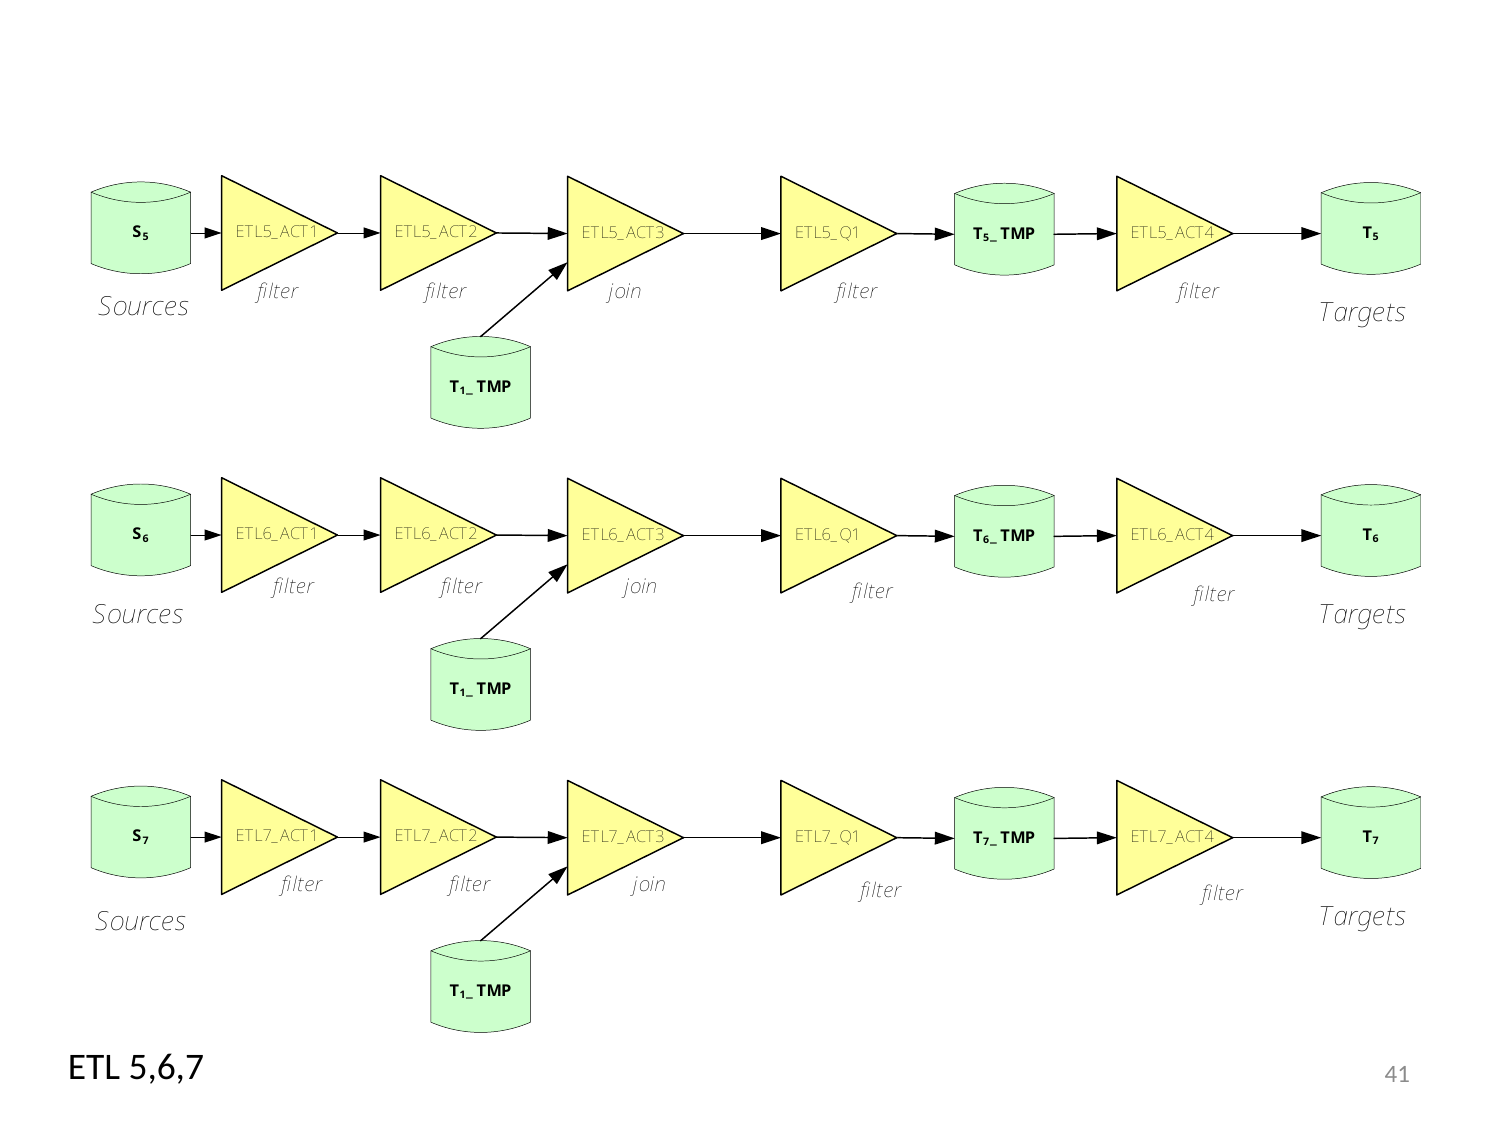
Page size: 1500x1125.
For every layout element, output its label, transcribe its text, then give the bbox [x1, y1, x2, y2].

picture [88, 776, 1424, 1036]
slide_number 41 [1074, 1042, 1425, 1103]
text_box ETL 5,6,7 [53, 1034, 325, 1095]
picture [88, 474, 1424, 734]
picture [88, 172, 1424, 432]
